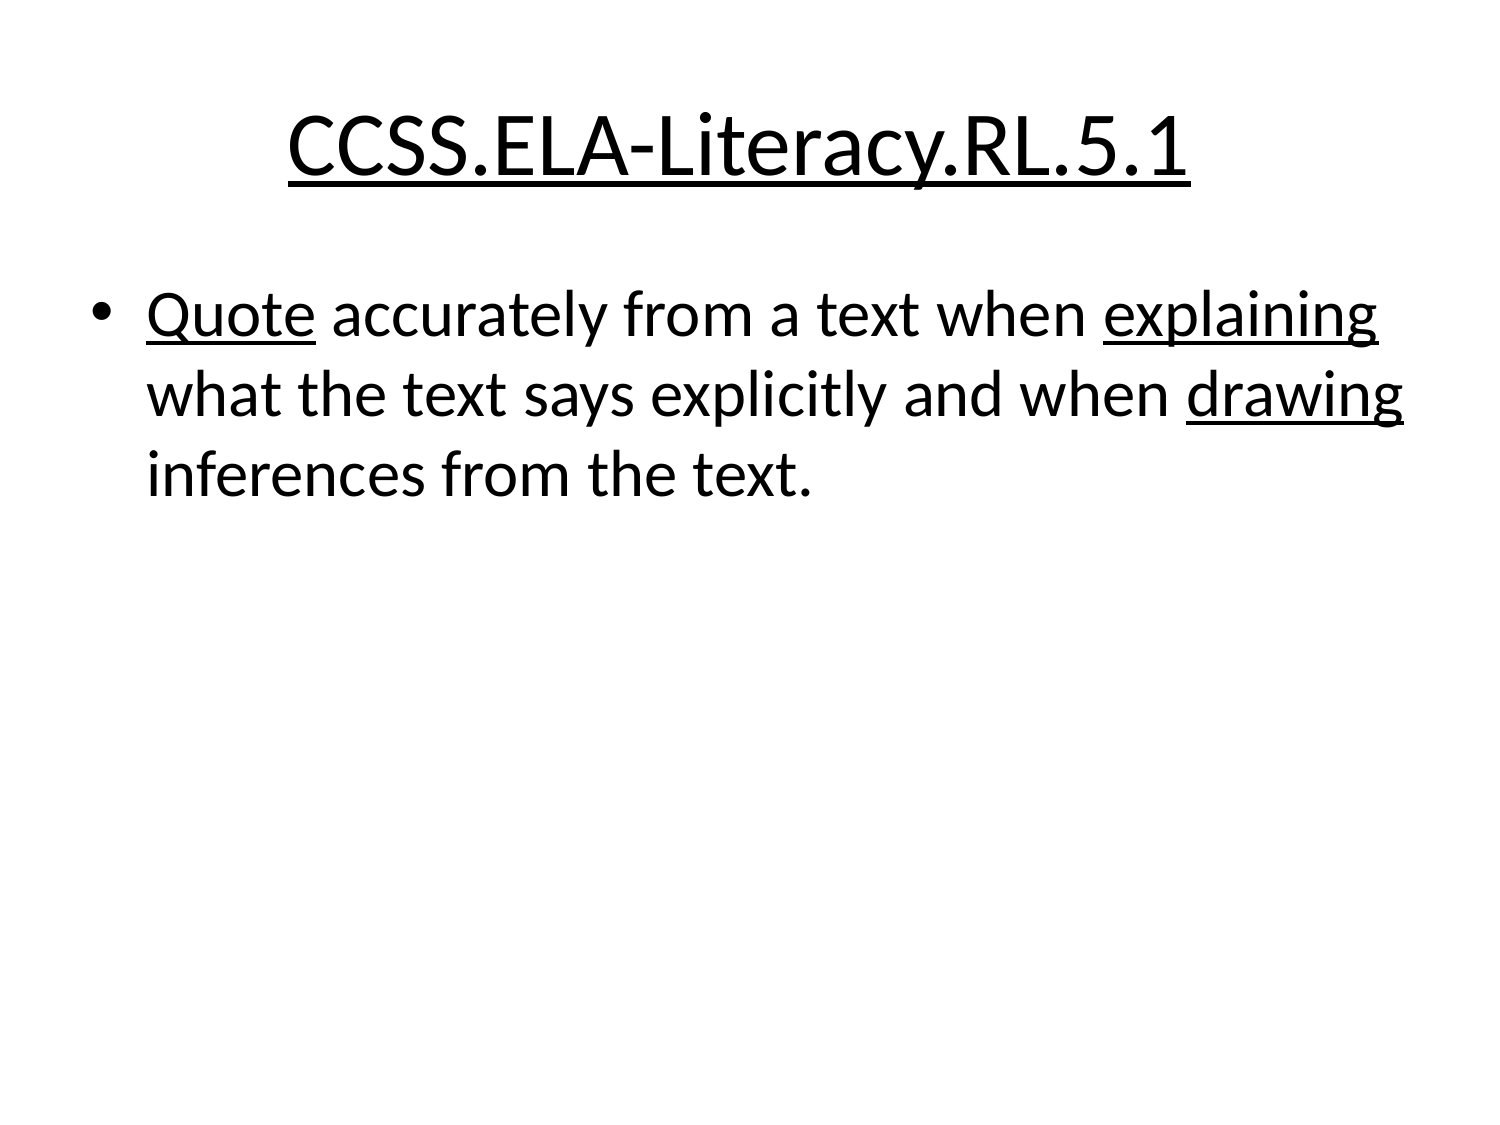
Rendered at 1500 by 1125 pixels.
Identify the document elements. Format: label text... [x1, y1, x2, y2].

list Quote accurately from a text when explaining what the text says explicitly and when drawing inferences from the text. [75, 262, 1425, 1005]
title CCSS.ELA-Literacy.RL.5.1 [75, 45, 1425, 233]
